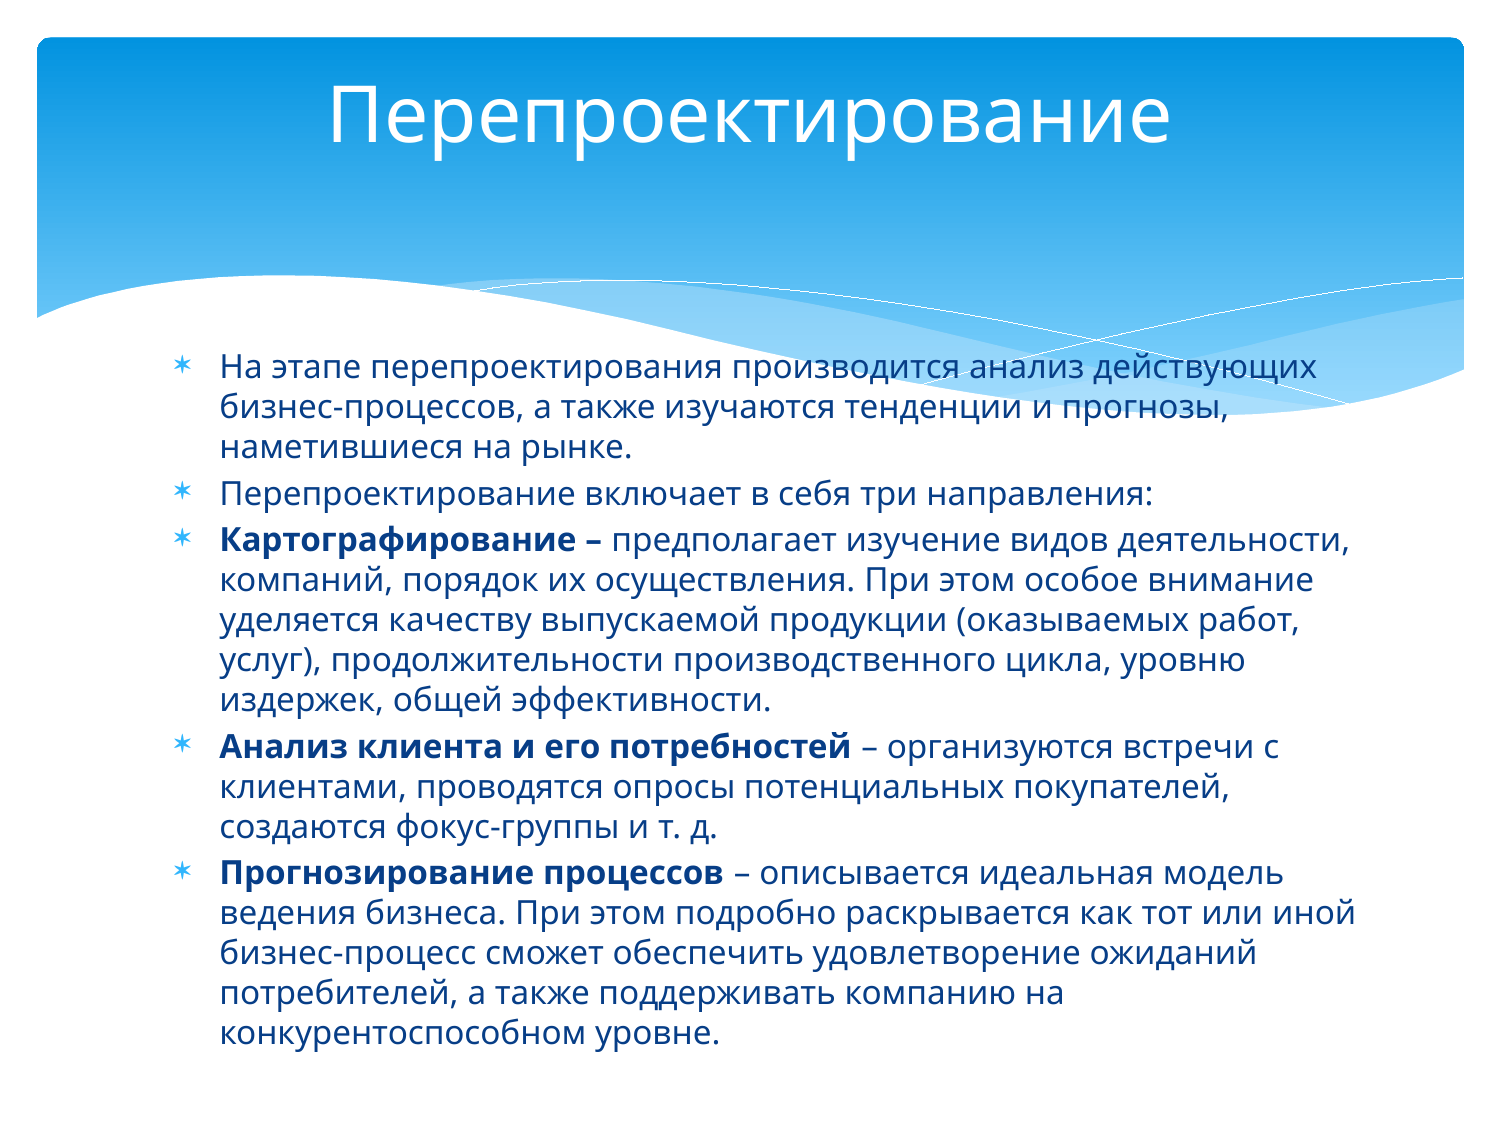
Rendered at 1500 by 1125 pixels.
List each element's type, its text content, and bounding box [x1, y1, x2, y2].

title Перепроектирование [75, 55, 1425, 261]
list На этапе перепроектирования производится анализ действующих бизнес-процессов, а также изучаются тенденции и прогнозы, наметившиеся на рынке. Перепроектирование включает в себя три направления: Картографирование – предполагает изучение видов деятельности, компаний, порядок их осуществления. При этом особое внимание уделяется качеству выпускаемой продукции (оказываемых работ, услуг), продолжительности производственного цикла, уровню издержек, общей эффективности. Анализ клиента и его потребностей – организуются встречи с клиентами, проводятся опросы потенциальных покупателей, создаются фокус-группы и т. д. Прогнозирование процессов – описывается идеальная модель ведения бизнеса. При этом подробно раскрывается как тот или иной бизнес-процесс сможет обеспечить удовлетворение ожиданий потребителей, а также поддерживать компанию на конкурентоспособном уровне. [159, 338, 1375, 905]
